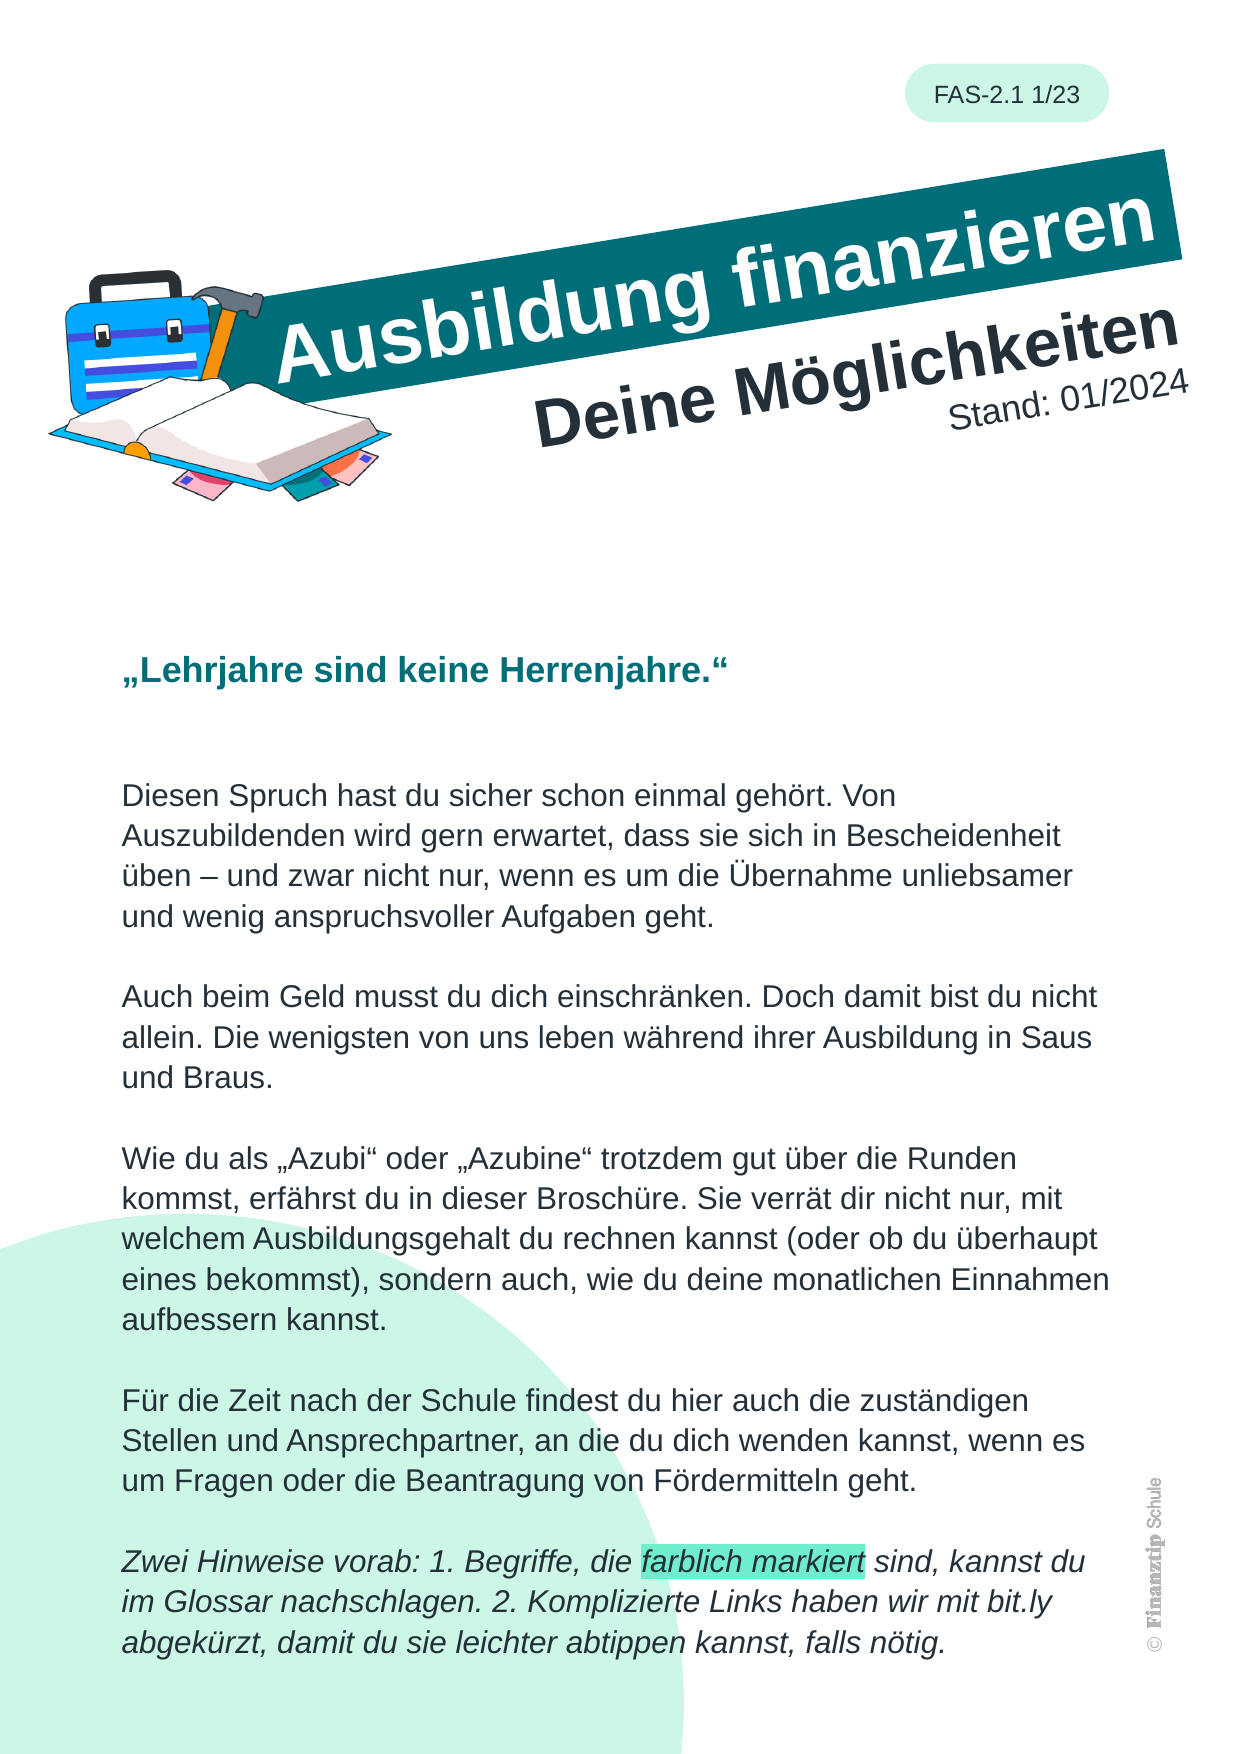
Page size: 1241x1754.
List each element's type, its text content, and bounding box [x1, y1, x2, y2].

text_box „Lehrjahre sind keine Herrenjahre.“ Diesen Spruch hast du sicher schon einmal gehört. Von Auszubildenden wird gern erwartet, dass sie sich in Bescheidenheit üben – und zwar nicht nur, wenn es um die Übernahme unliebsamer und wenig anspruchsvoller Aufgaben geht. Auch beim Geld musst du dich einschränken. Doch damit bist du nicht allein. Die wenigsten von uns leben während ihrer Ausbildung in Saus und Braus. Wie du als „Azubi“ oder „Azubine“ trotzdem gut über die Runden kommst, erfährst du in dieser Broschüre. Sie verrät dir nicht nur, mit welchem Ausbildungsgehalt du rechnen kannst (oder ob du überhaupt eines bekommst), sondern auch, wie du deine monatlichen Einnahmen aufbessern kannst. Für die Zeit nach der Schule findest du hier auch die zuständigen Stellen und Ansprechpartner, an die du dich wenden kannst, wenn es um Fragen oder die Beantragung von Fördermitteln geht. Zwei Hinweise vorab: 1. Begriffe, die farblich markiert sind, kannst du im Glossar nachschlagen. 2. Komplizierte Links haben wir mit bit.ly abgekürzt, damit du sie leichter abtippen kannst, falls nötig. [121, 611, 1119, 1692]
picture [1143, 1478, 1165, 1628]
picture [48, 259, 392, 502]
